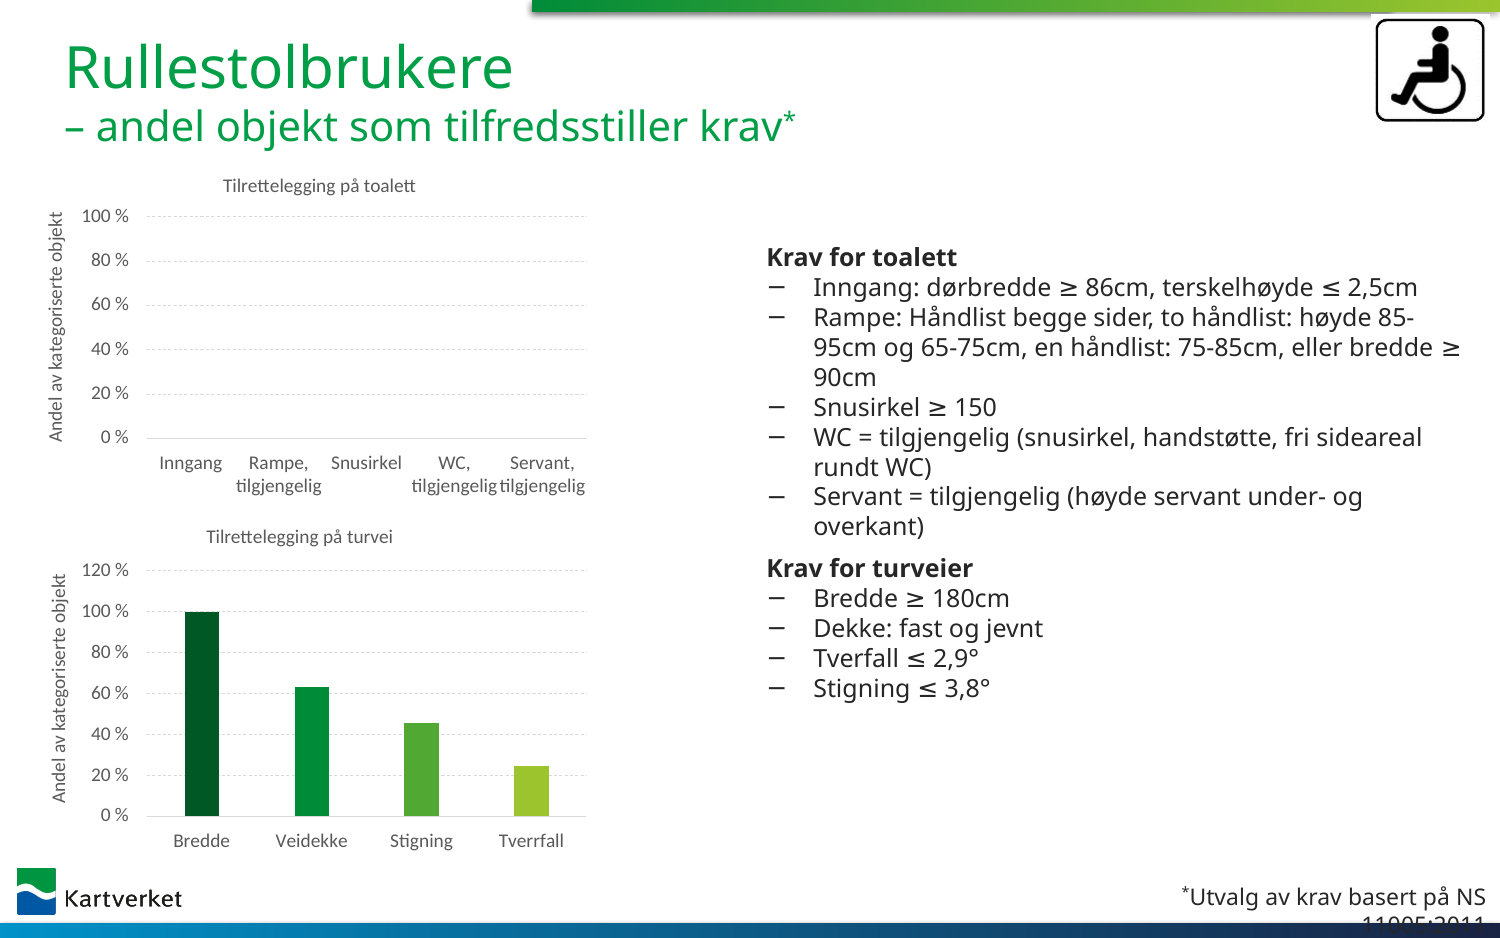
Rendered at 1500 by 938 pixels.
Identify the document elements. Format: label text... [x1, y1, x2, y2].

picture [41, 520, 598, 859]
picture [1371, 13, 1491, 127]
text_box Krav for turveier Bredde ≥ 180cm Dekke: fast og jevnt Tverfall ≤ 2,9° Stigning ≤ 3,8° [751, 545, 1483, 710]
picture [41, 166, 598, 505]
text_box Rullestolbrukere – andel objekt som tilfredsstiller krav* [49, 14, 1431, 158]
text_box *Utvalg av krav basert på NS 11005:2011 [1068, 873, 1500, 938]
text_box Krav for toalett Inngang: dørbredde ≥ 86cm, terskelhøyde ≤ 2,5cm Rampe: Håndlist begge sider, to håndlist: høyde 85-95cm og 65-75cm, en håndlist: 75-85cm, eller bredde ≥ 90cm Snusirkel ≥ 150 WC = tilgjengelig (snusirkel, handstøtte, fri sideareal rundt WC) Servant = tilgjengelig (høyde servant under- og overkant) [751, 234, 1483, 545]
